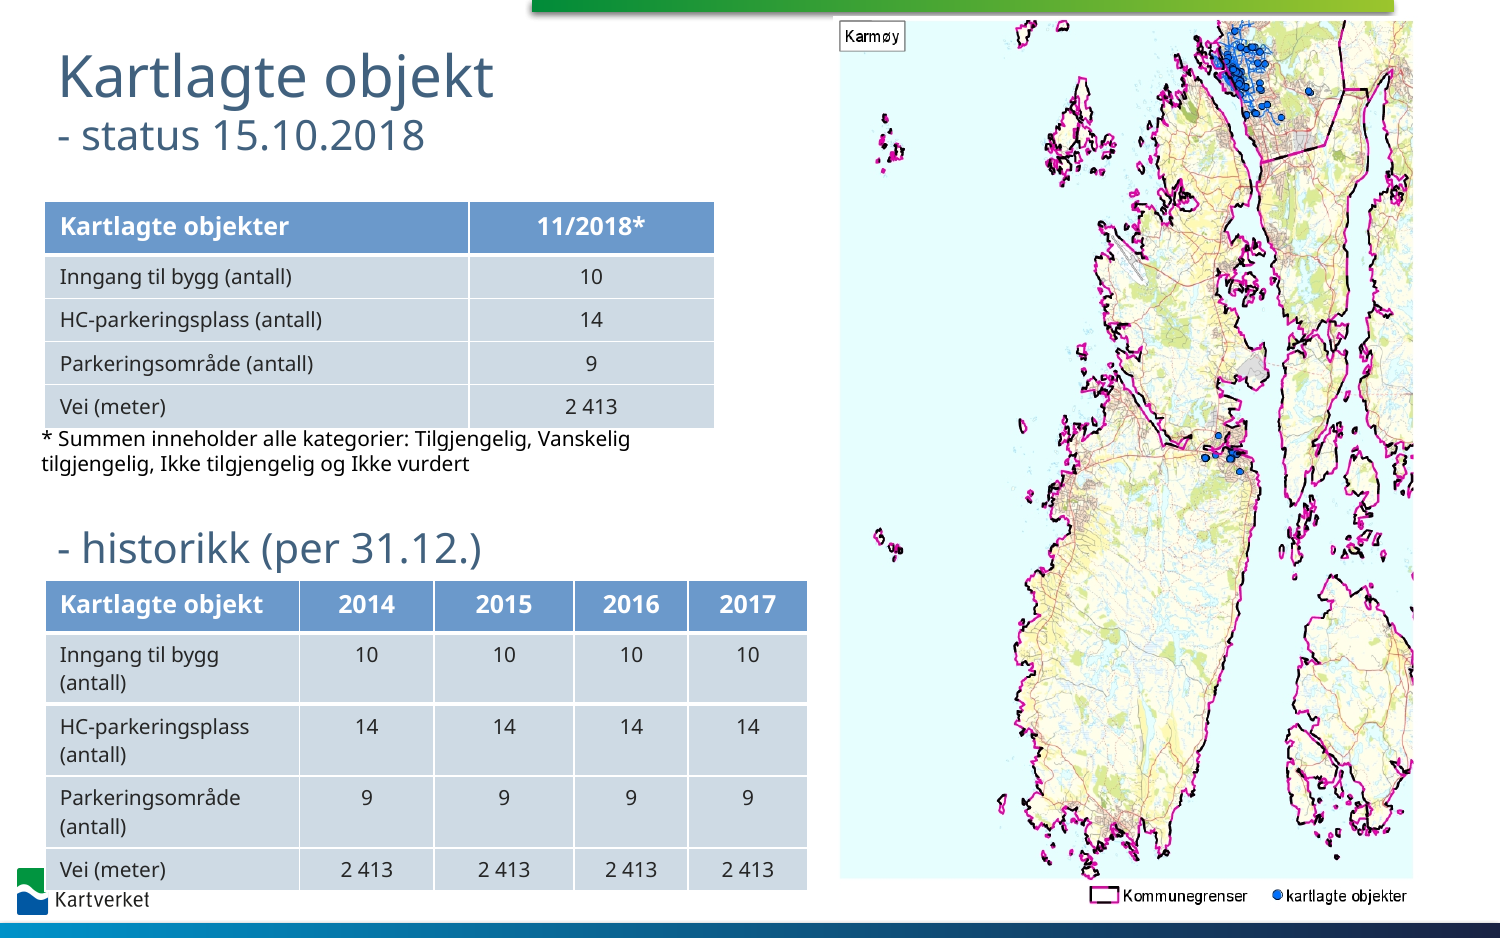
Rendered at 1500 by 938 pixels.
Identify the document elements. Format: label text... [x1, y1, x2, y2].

table_cell 9 [435, 777, 573, 847]
table_cell Parkeringsområde (antall) [46, 777, 299, 847]
table_cell 2 413 [300, 849, 433, 890]
table_cell 10 [575, 635, 687, 702]
table_header 2017 [689, 581, 807, 631]
table_header Kartlagte objekter [45, 202, 468, 253]
text_box Kartlagte objekt - status 15.10.2018 [42, 24, 828, 167]
table_cell 14 [575, 706, 687, 775]
table_cell 14 [689, 706, 807, 775]
table_cell HC-parkeringsplass (antall) [46, 706, 299, 775]
picture [833, 16, 1419, 913]
table_cell 10 [689, 635, 807, 702]
text_box * Summen inneholder alle kategorier: Tilgjengelig, Vanskelig tilgjengelig, Ikke tilgjengelig og Ikke vurdert [26, 417, 711, 483]
table_cell 9 [470, 342, 714, 384]
table_cell HC-parkeringsplass (antall) [45, 299, 468, 341]
table_cell 2 413 [575, 849, 687, 890]
table_header 2014 [300, 581, 433, 631]
table_cell 2 413 [470, 385, 714, 428]
table_cell 2 413 [435, 849, 573, 890]
table_cell 10 [300, 635, 433, 702]
table_cell Inngang til bygg (antall) [45, 257, 468, 298]
text_box - historikk (per 31.12.) [42, 496, 828, 580]
table_cell 10 [470, 257, 714, 298]
table_cell Inngang til bygg (antall) [46, 635, 299, 702]
table_header 2016 [575, 581, 687, 631]
table_header Kartlagte objekt [46, 581, 299, 631]
table_cell 14 [300, 706, 433, 775]
table_header 11/2018* [470, 202, 714, 253]
table_cell Parkeringsområde (antall) [45, 342, 468, 384]
table_cell 10 [435, 635, 573, 702]
table_cell 14 [435, 706, 573, 775]
table_cell 14 [470, 299, 714, 341]
table_cell Vei (meter) [46, 849, 299, 890]
table_cell 9 [575, 777, 687, 847]
table_cell 9 [689, 777, 807, 847]
table_cell 2 413 [689, 849, 807, 890]
table_cell Vei (meter) [45, 385, 468, 417]
table_cell 9 [300, 777, 433, 847]
table_header 2015 [435, 581, 573, 631]
